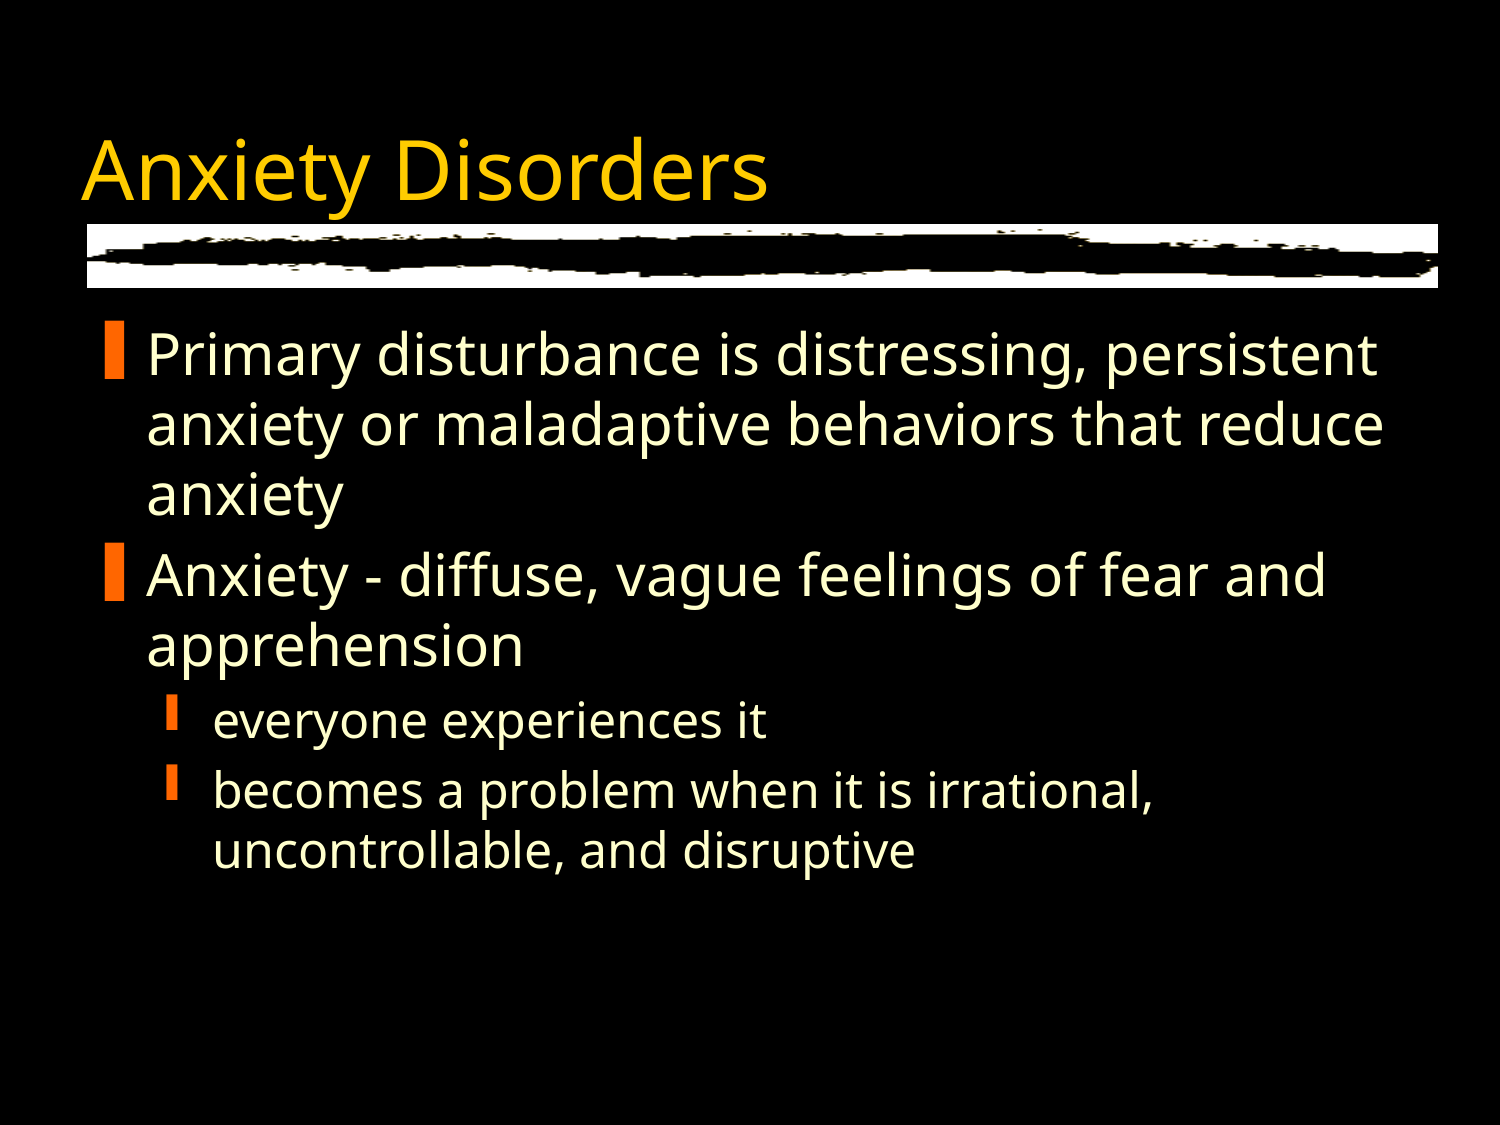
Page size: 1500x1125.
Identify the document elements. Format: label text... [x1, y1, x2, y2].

title Anxiety Disorders [66, 37, 1342, 226]
list Primary disturbance is distressing, persistent anxiety or maladaptive behaviors that reduce anxiety Anxiety - diffuse, vague feelings of fear and apprehension everyone experiences it becomes a problem when it is irrational, uncontrollable, and disruptive [74, 309, 1417, 994]
